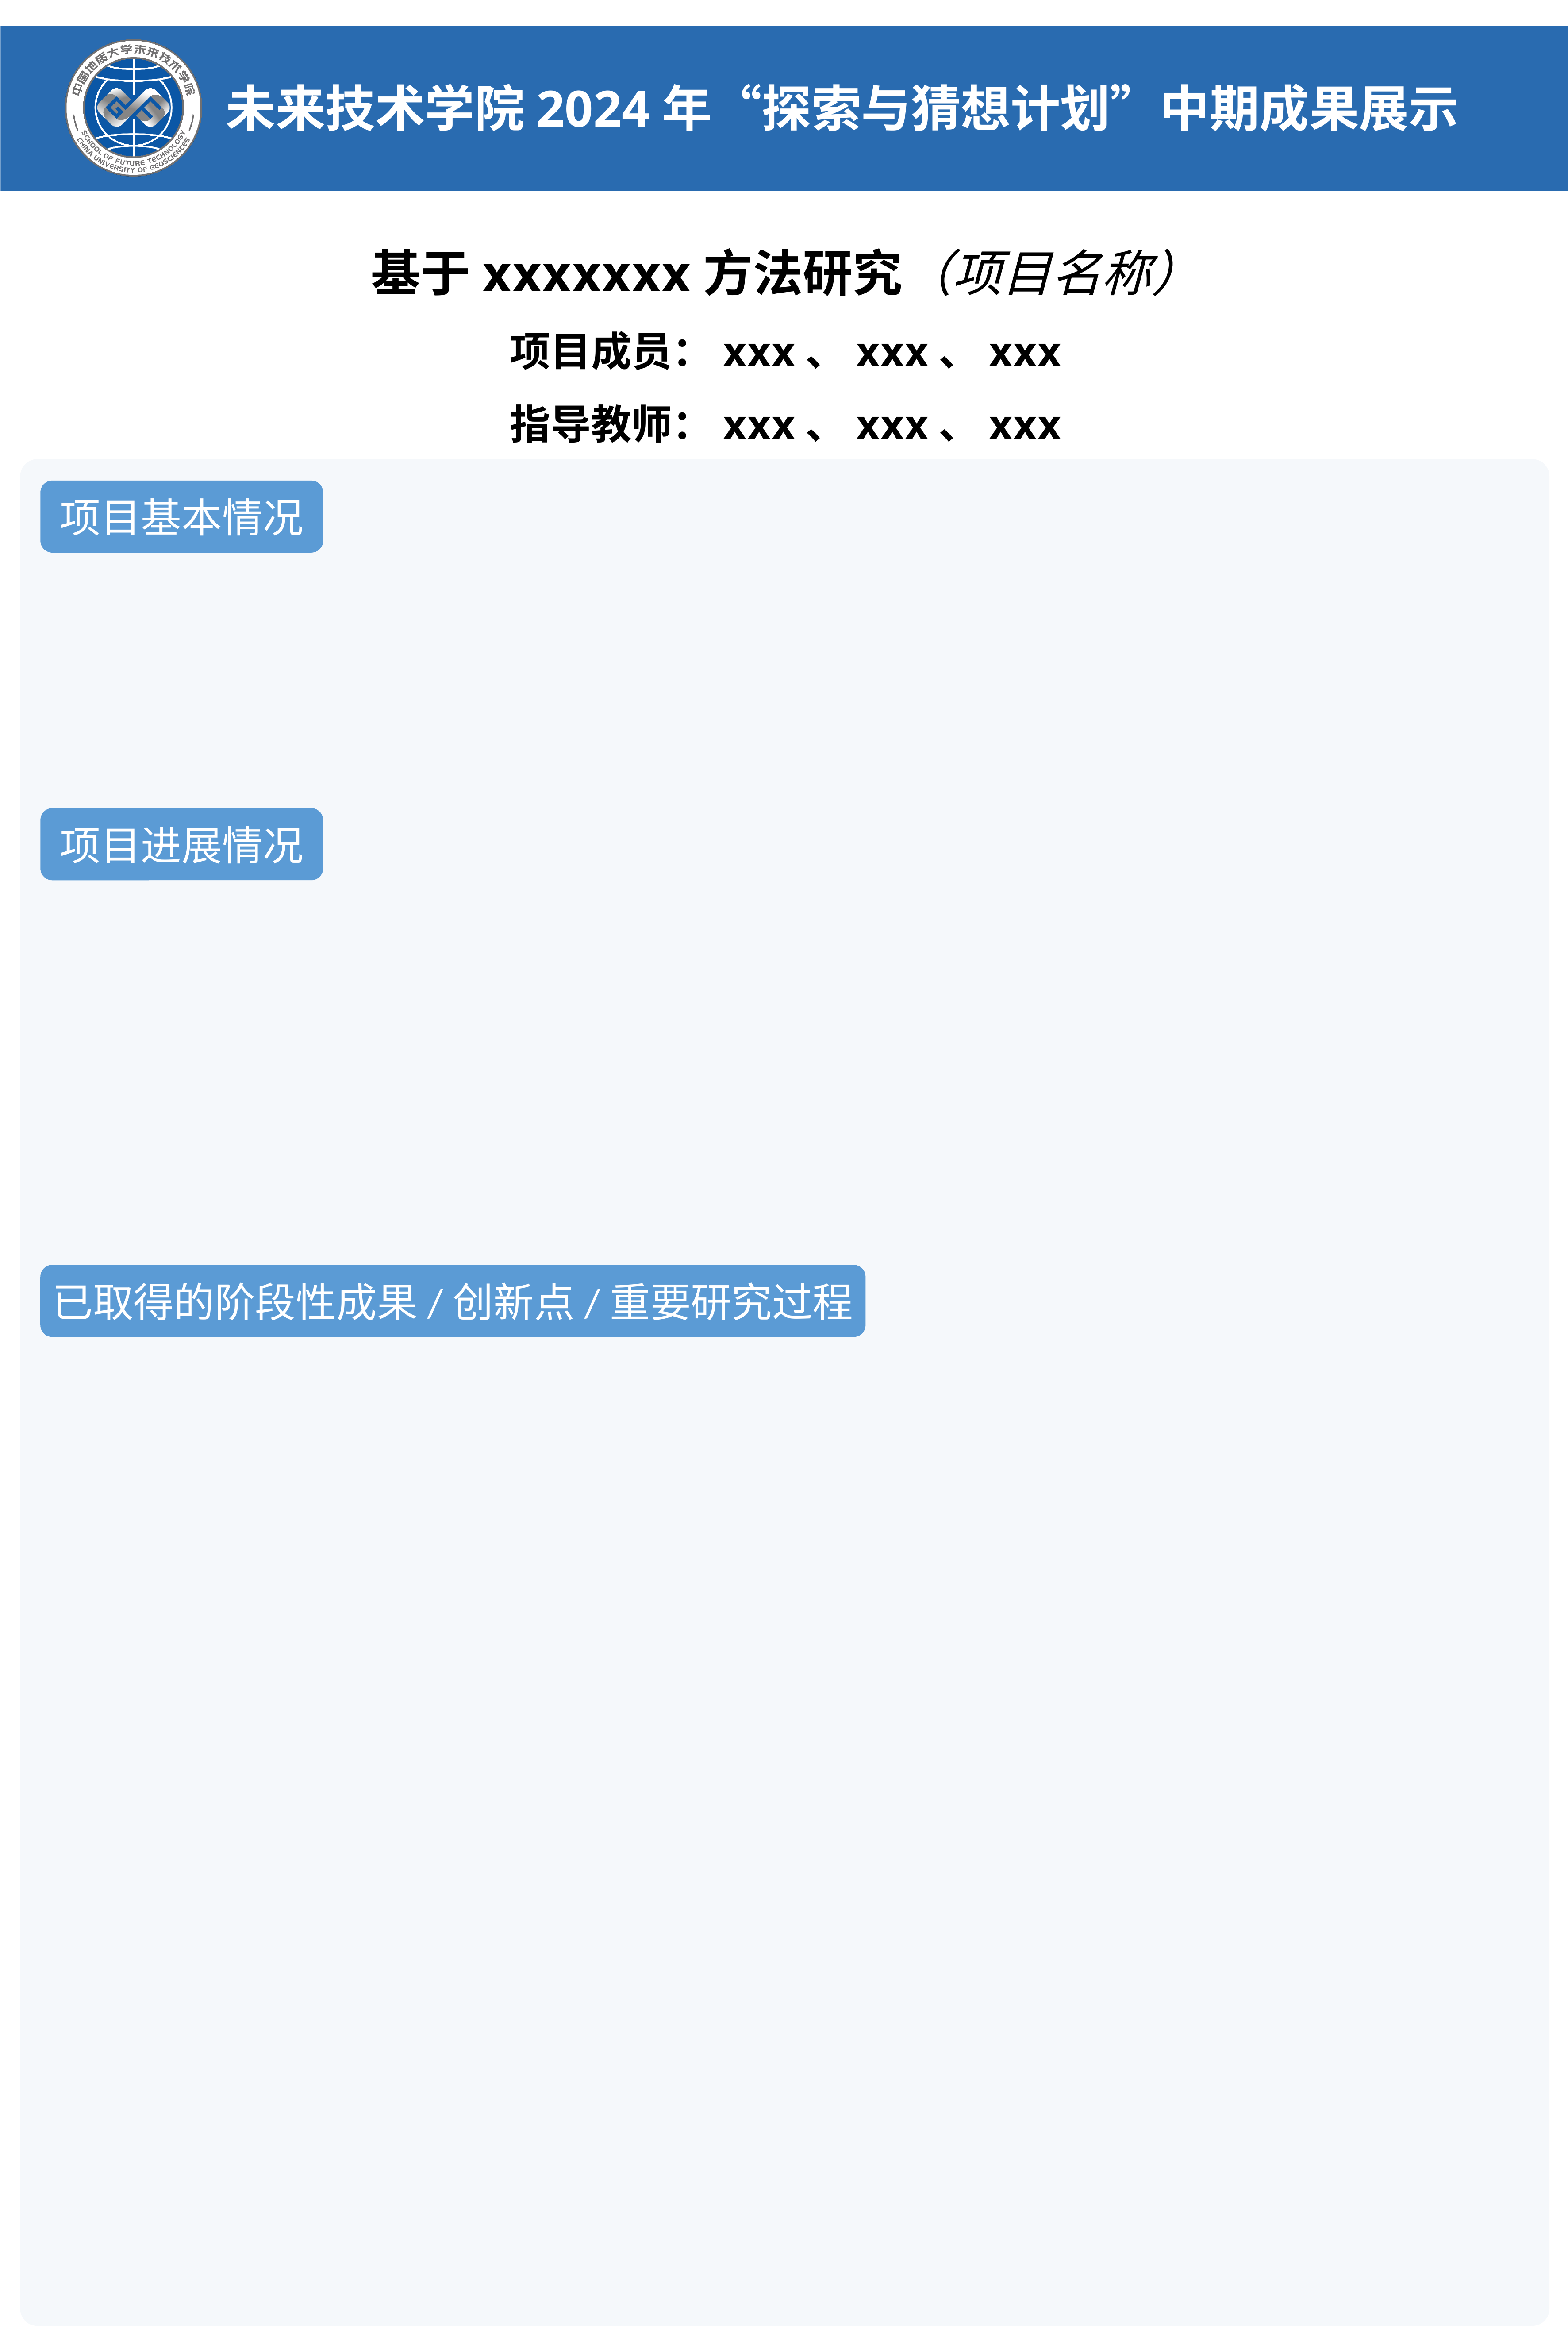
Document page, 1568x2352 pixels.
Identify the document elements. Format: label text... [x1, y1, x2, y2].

text_box [19, 458, 1550, 2327]
text_box 未来技术学院2024年“探索与猜想计划”中期成果展示 [202, 58, 1520, 157]
picture [65, 39, 202, 177]
text_box 基于xxxxxxx方法研究（项目名称） 项目成员：xxx、xxx、xxx 指导教师：xxx、xxx、xxx [0, 208, 1568, 450]
text_box 已取得的阶段性成果/创新点/重要研究过程 [40, 1264, 866, 1338]
text_box 项目基本情况 [40, 480, 324, 553]
text_box 项目进展情况 [40, 808, 324, 881]
text_box [0, 26, 1568, 191]
